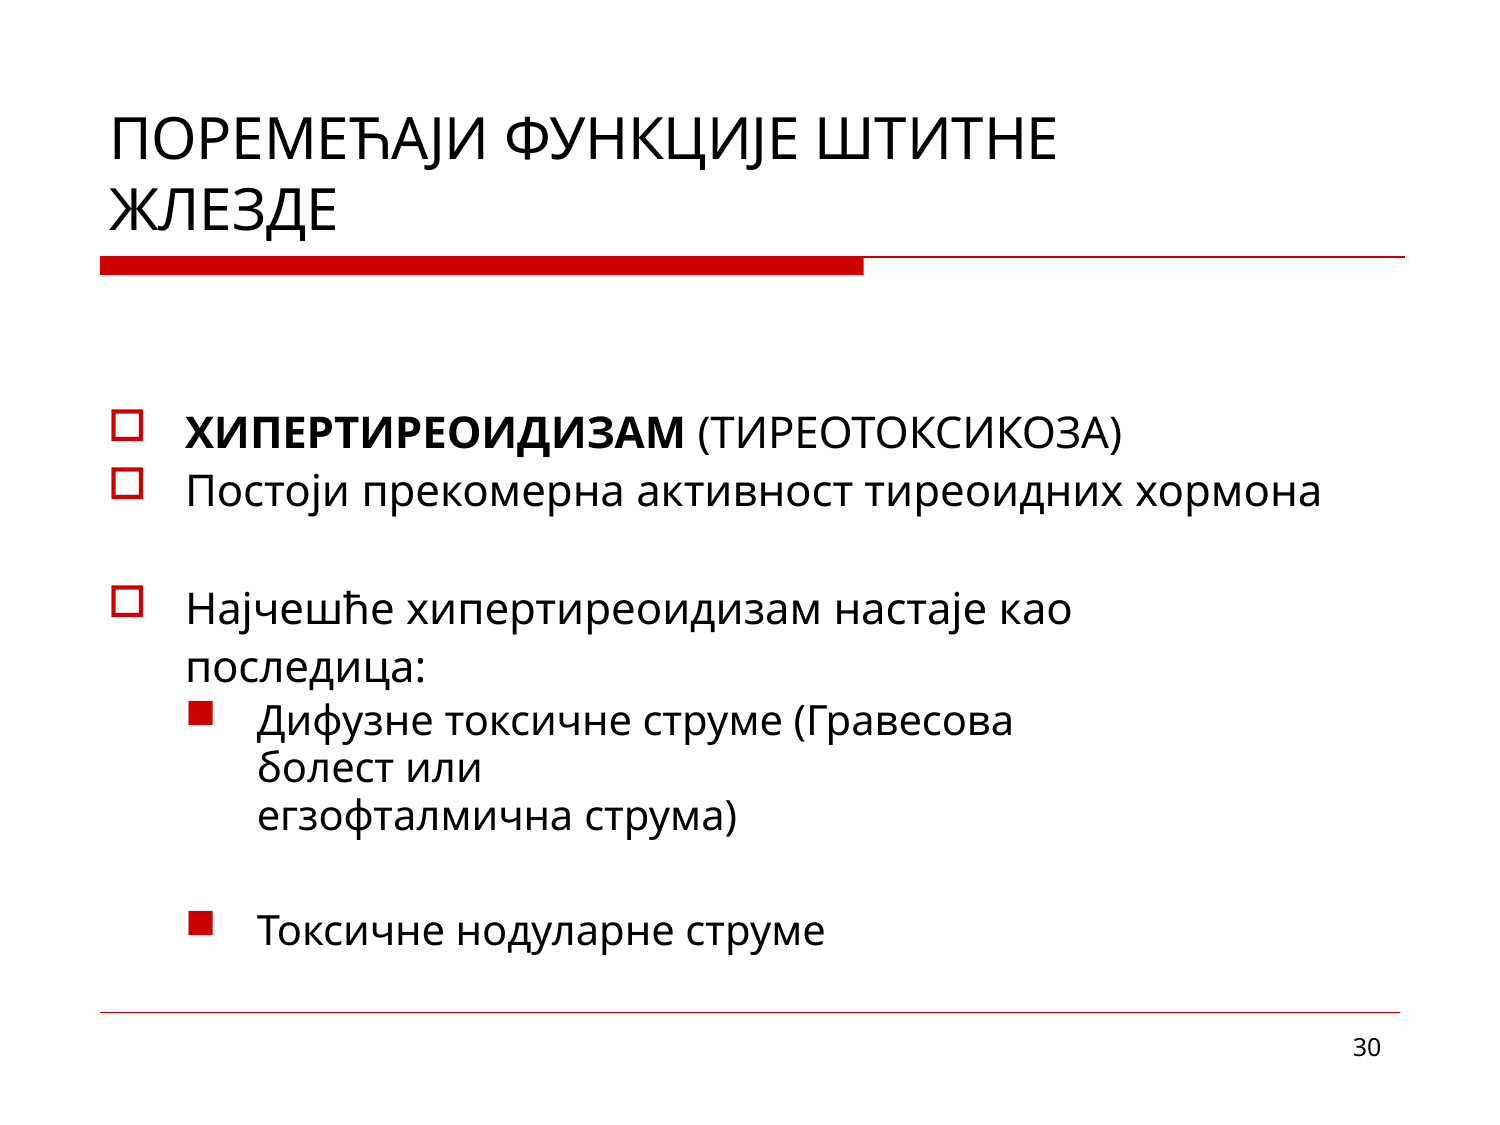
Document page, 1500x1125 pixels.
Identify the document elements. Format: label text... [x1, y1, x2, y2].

slide_number 30 [1348, 1029, 1390, 1125]
title ПОРЕМЕЋАЈИ ФУНКЦИЈЕ ШТИТНЕ ЖЛЕЗДЕ [107, 99, 1134, 290]
text_box ХИПЕРТИРЕОИДИЗАМ (ТИРЕОТОКСИКОЗА) Постоји прекомерна активност тиреоидних хормона Најчешће хипертиреоидизам настаје као последица: Дифузне токсичне струме (Гравесова болест или егзофталмична струма) Токсичне нодуларне струме [105, 397, 1379, 954]
